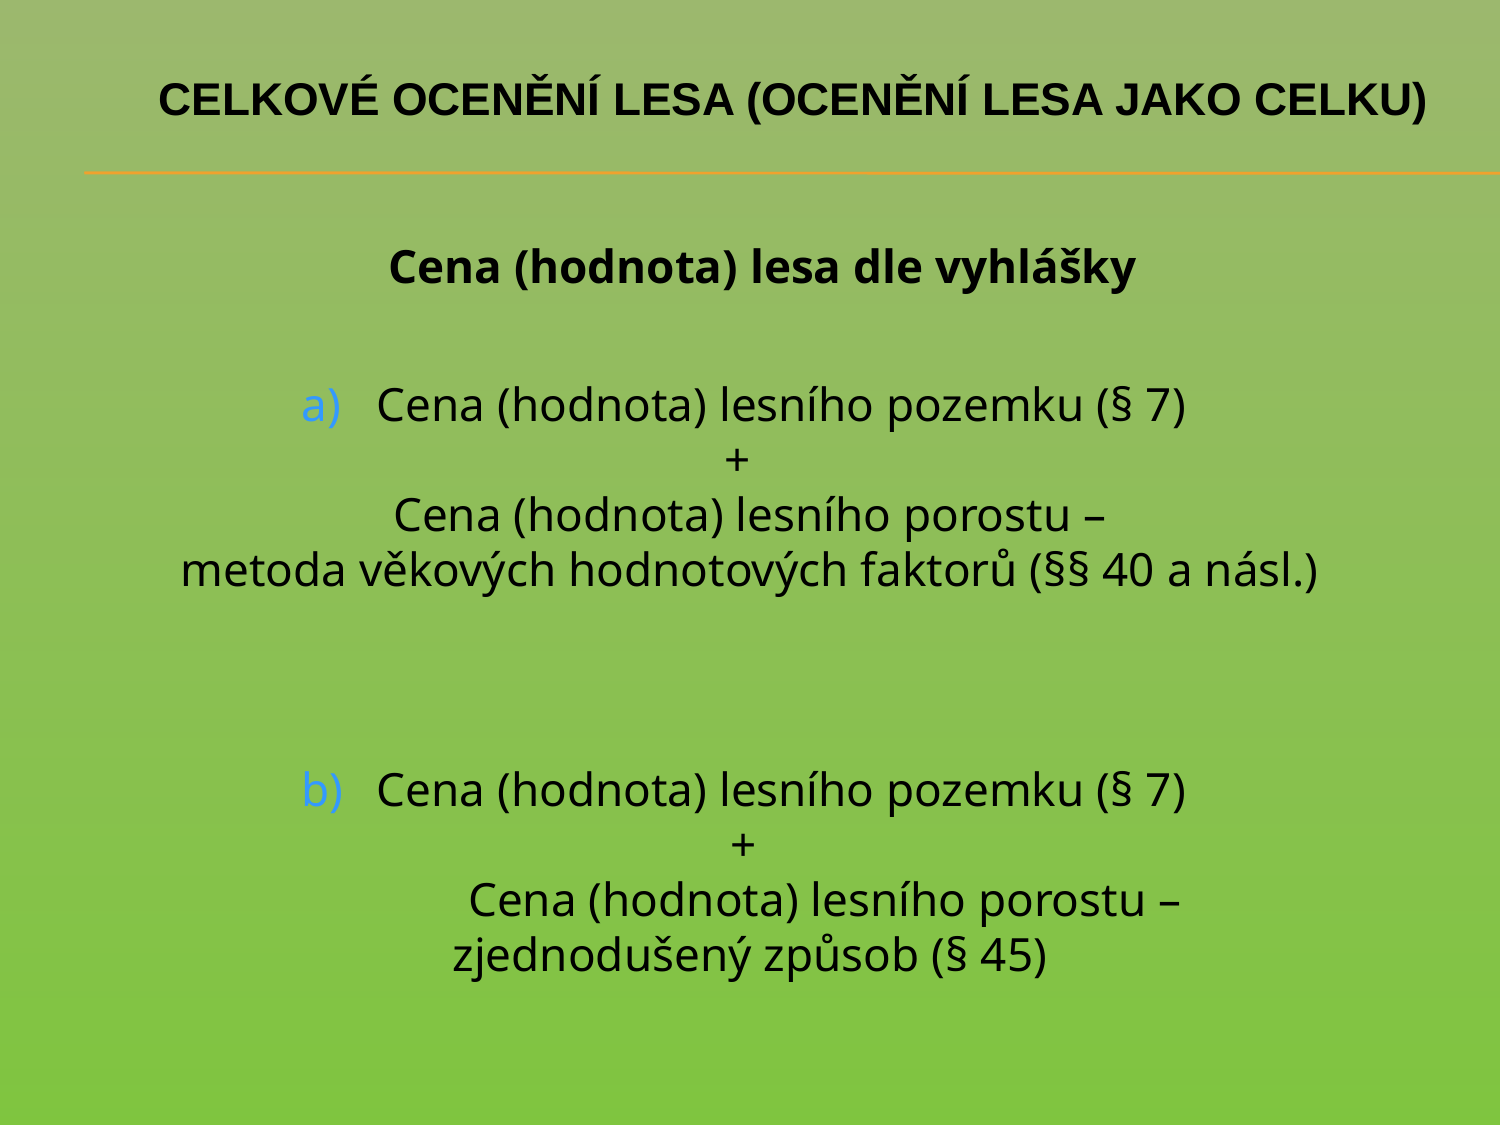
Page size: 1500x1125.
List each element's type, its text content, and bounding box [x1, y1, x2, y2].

list Cena (hodnota) lesa dle vyhlášky [50, 279, 1475, 335]
text_box Cena (hodnota) lesního pozemku (§ 7) + Cena (hodnota) lesního porostu – metoda věkových hodnotových faktorů (§§ 40 a násl.) Cena (hodnota) lesního pozemku (§ 7) + Cena (hodnota) lesního porostu – zjednodušený způsob (§ 45) [37, 368, 1463, 988]
text_box [49, 190, 1475, 279]
title CELKOVÉ OCENĚNÍ LESA (OCENĚNÍ LESA JAKO CELKU) [50, 19, 1475, 175]
